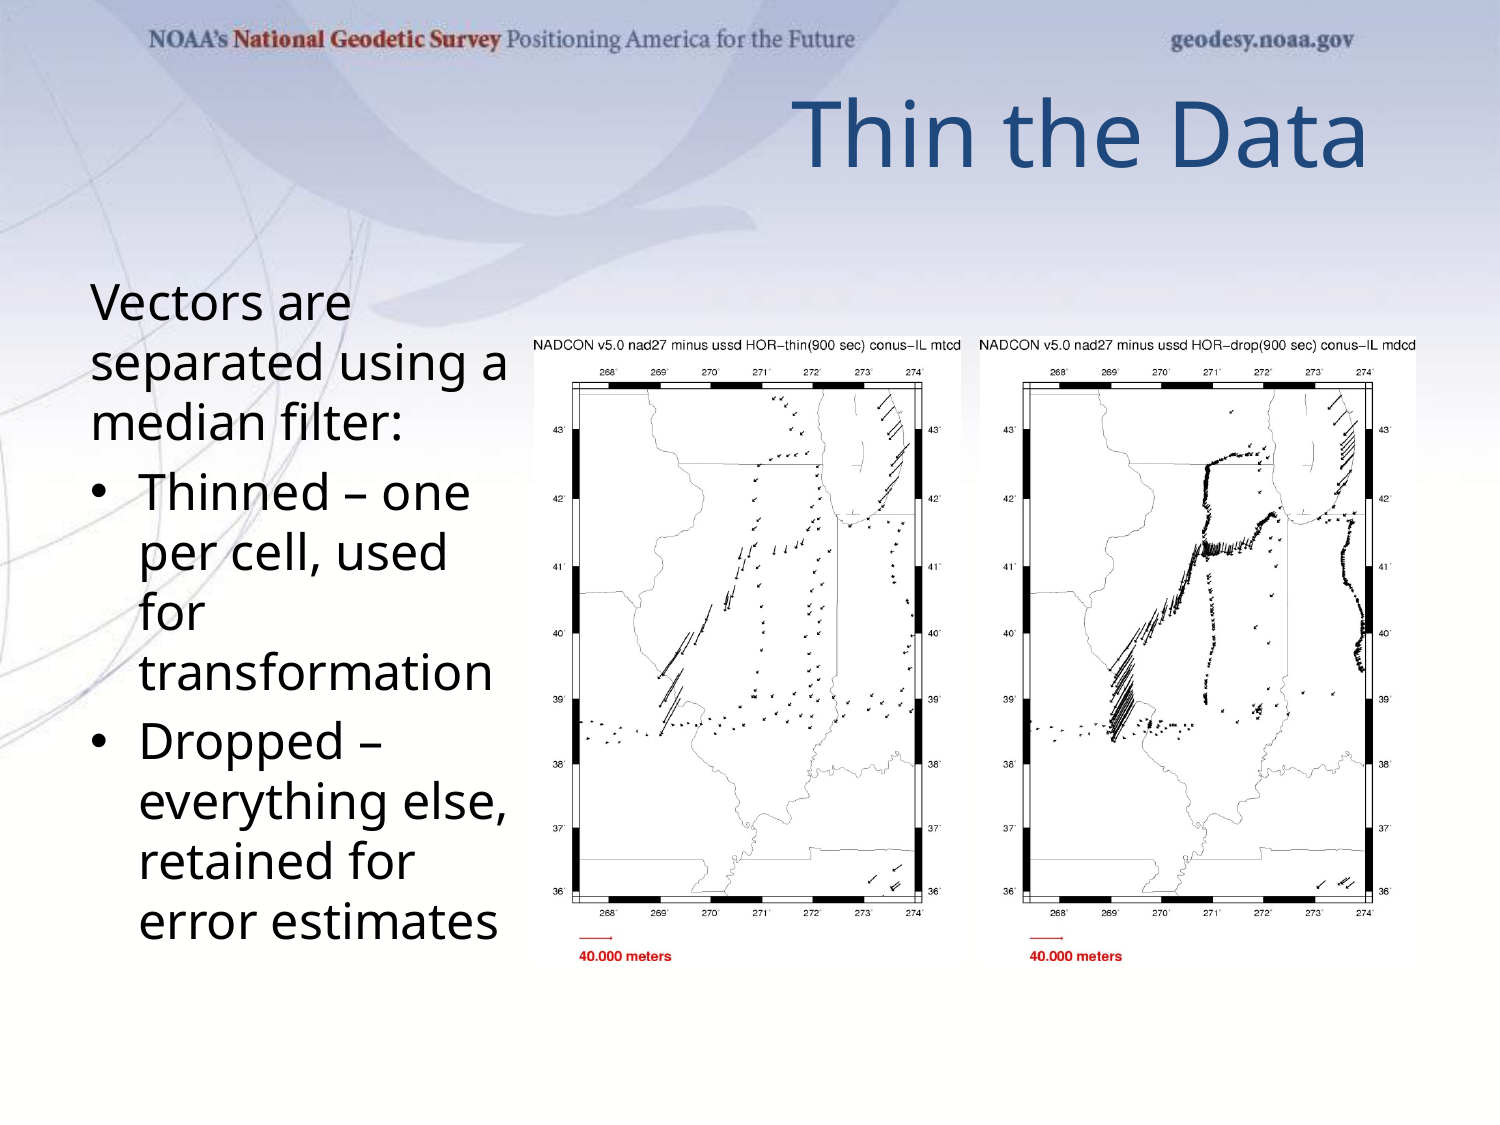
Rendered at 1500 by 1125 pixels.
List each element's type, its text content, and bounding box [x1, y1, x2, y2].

title Thin the Data [699, 37, 1463, 225]
list Vectors are separated using a median filter: Thinned – one per cell, used for transformation Dropped – everything else, retained for error estimates [75, 262, 532, 1005]
picture [0, 0, 1500, 1122]
